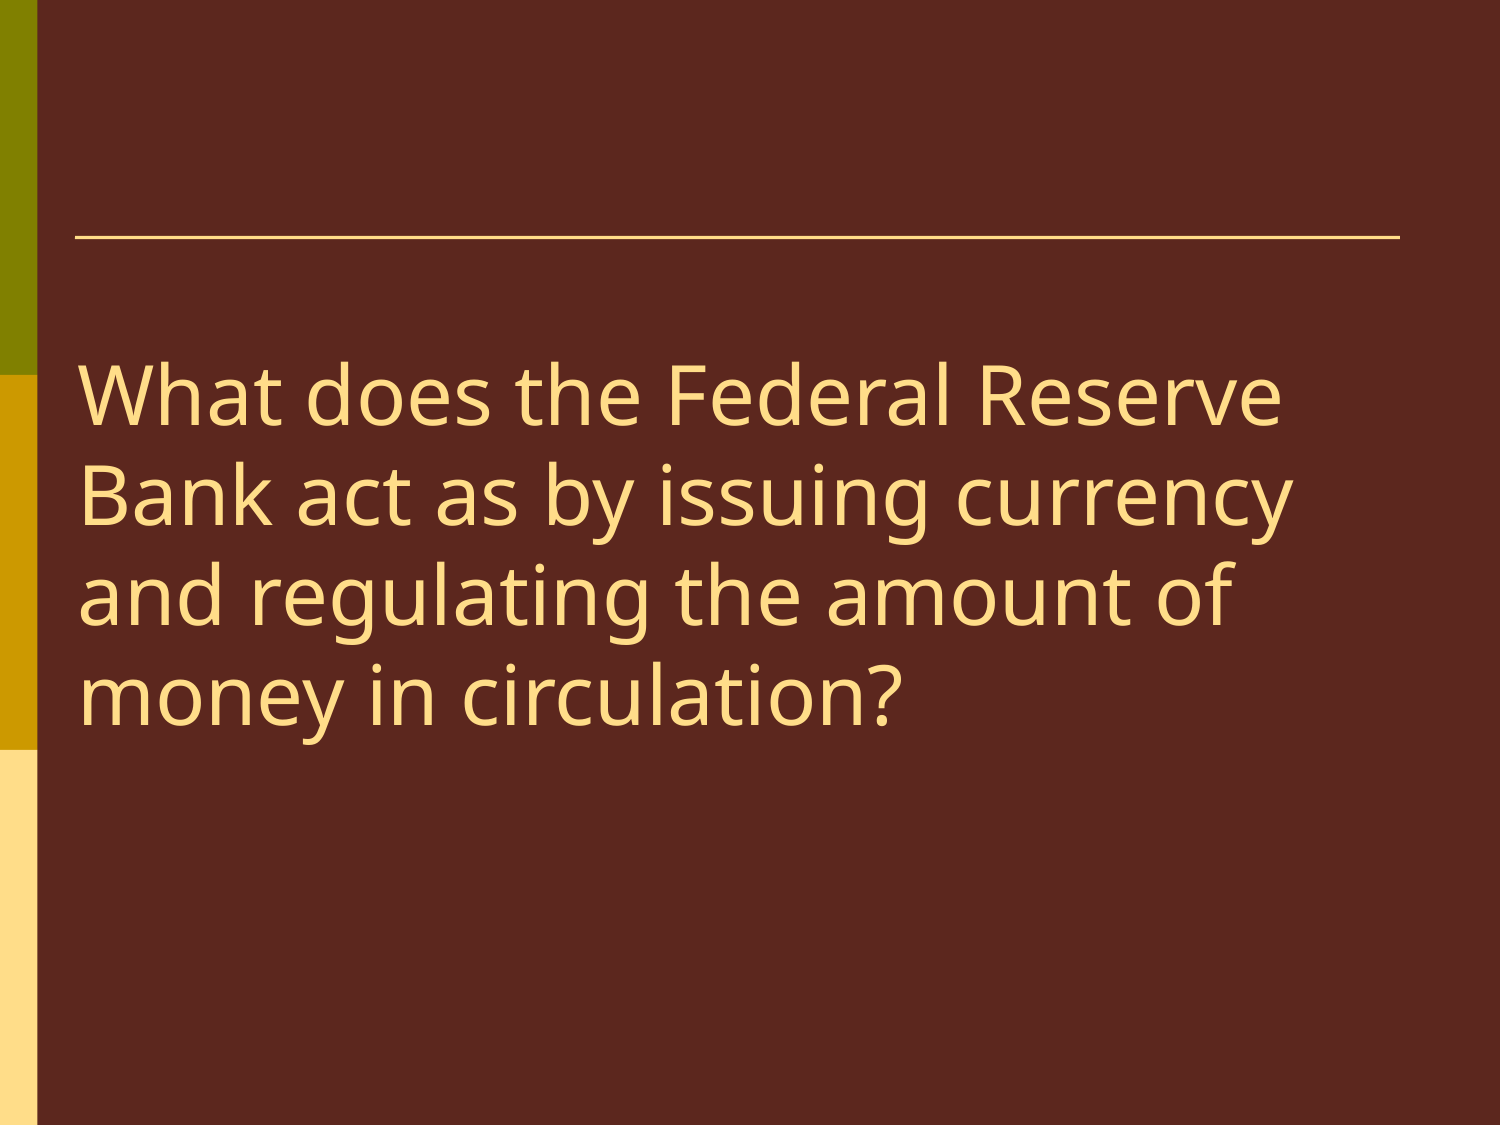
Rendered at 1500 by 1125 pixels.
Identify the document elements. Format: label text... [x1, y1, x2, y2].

title What does the Federal Reserve Bank act as by issuing currency and regulating the amount of money in circulation? [62, 562, 1413, 750]
